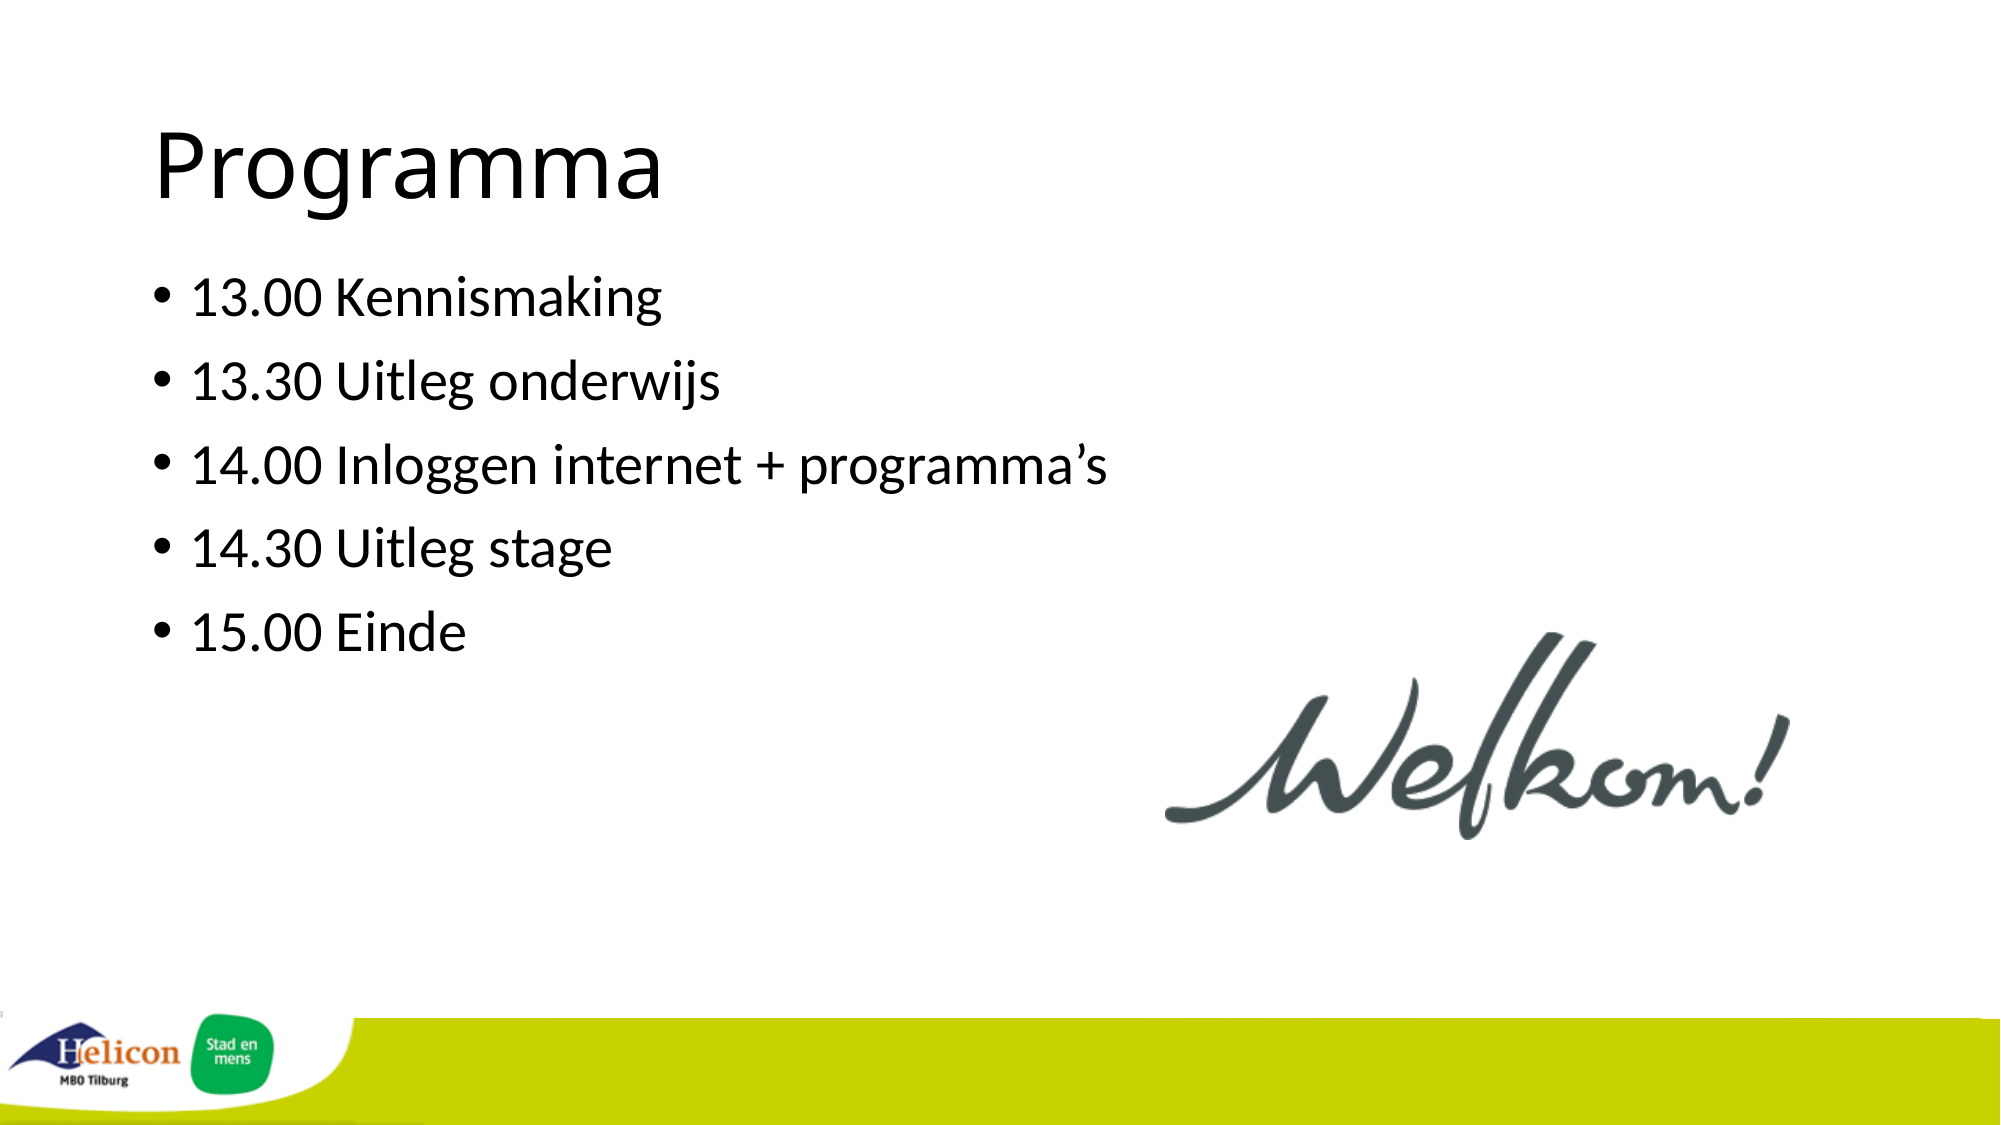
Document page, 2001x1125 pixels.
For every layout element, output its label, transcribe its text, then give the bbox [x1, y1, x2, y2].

title Programma [137, 59, 1863, 258]
list 13.00 Kennismaking 13.30 Uitleg onderwijs 14.00 Inloggen internet + programma’s 14.30 Uitleg stage 15.00 Einde [137, 258, 1863, 973]
picture [0, 1011, 424, 1125]
picture [1165, 631, 1790, 840]
